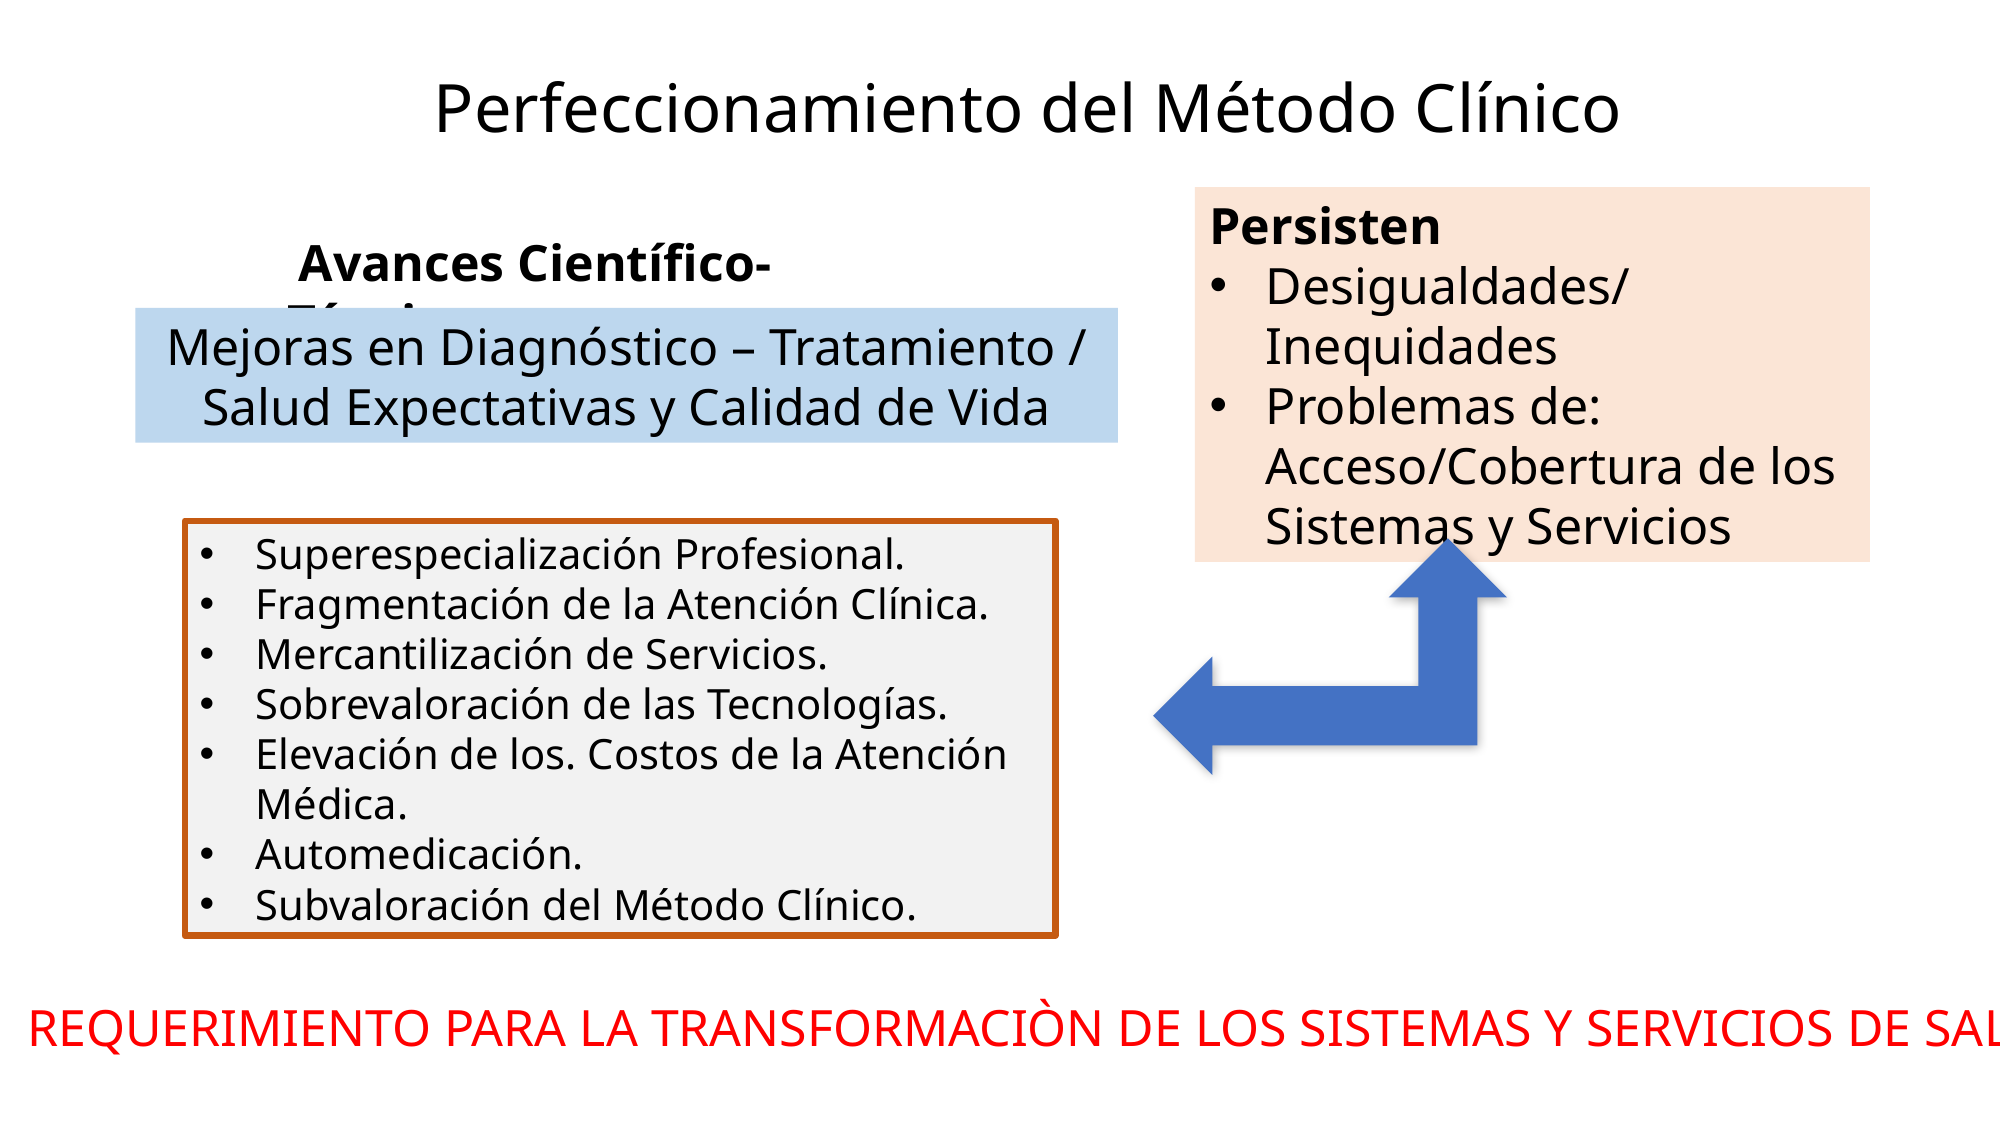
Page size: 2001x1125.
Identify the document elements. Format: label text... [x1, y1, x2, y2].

text_box Superespecialización Profesional. Fragmentación de la Atención Clínica. Mercantilización de Servicios. Sobrevaloración de las Tecnologías. Elevación de los. Costos de la Atención Médica. Automedicación. Subvaloración del Método Clínico. [184, 520, 1056, 936]
text_box [1151, 536, 1510, 778]
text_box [135, 187, 1870, 506]
text_box Perfeccionamiento del Método Clínico [57, 57, 2000, 153]
text_box REQUERIMIENTO PARA LA TRANSFORMACIÒN DE LOS SISTEMAS Y SERVICIOS DE SALUD [12, 988, 2000, 1064]
